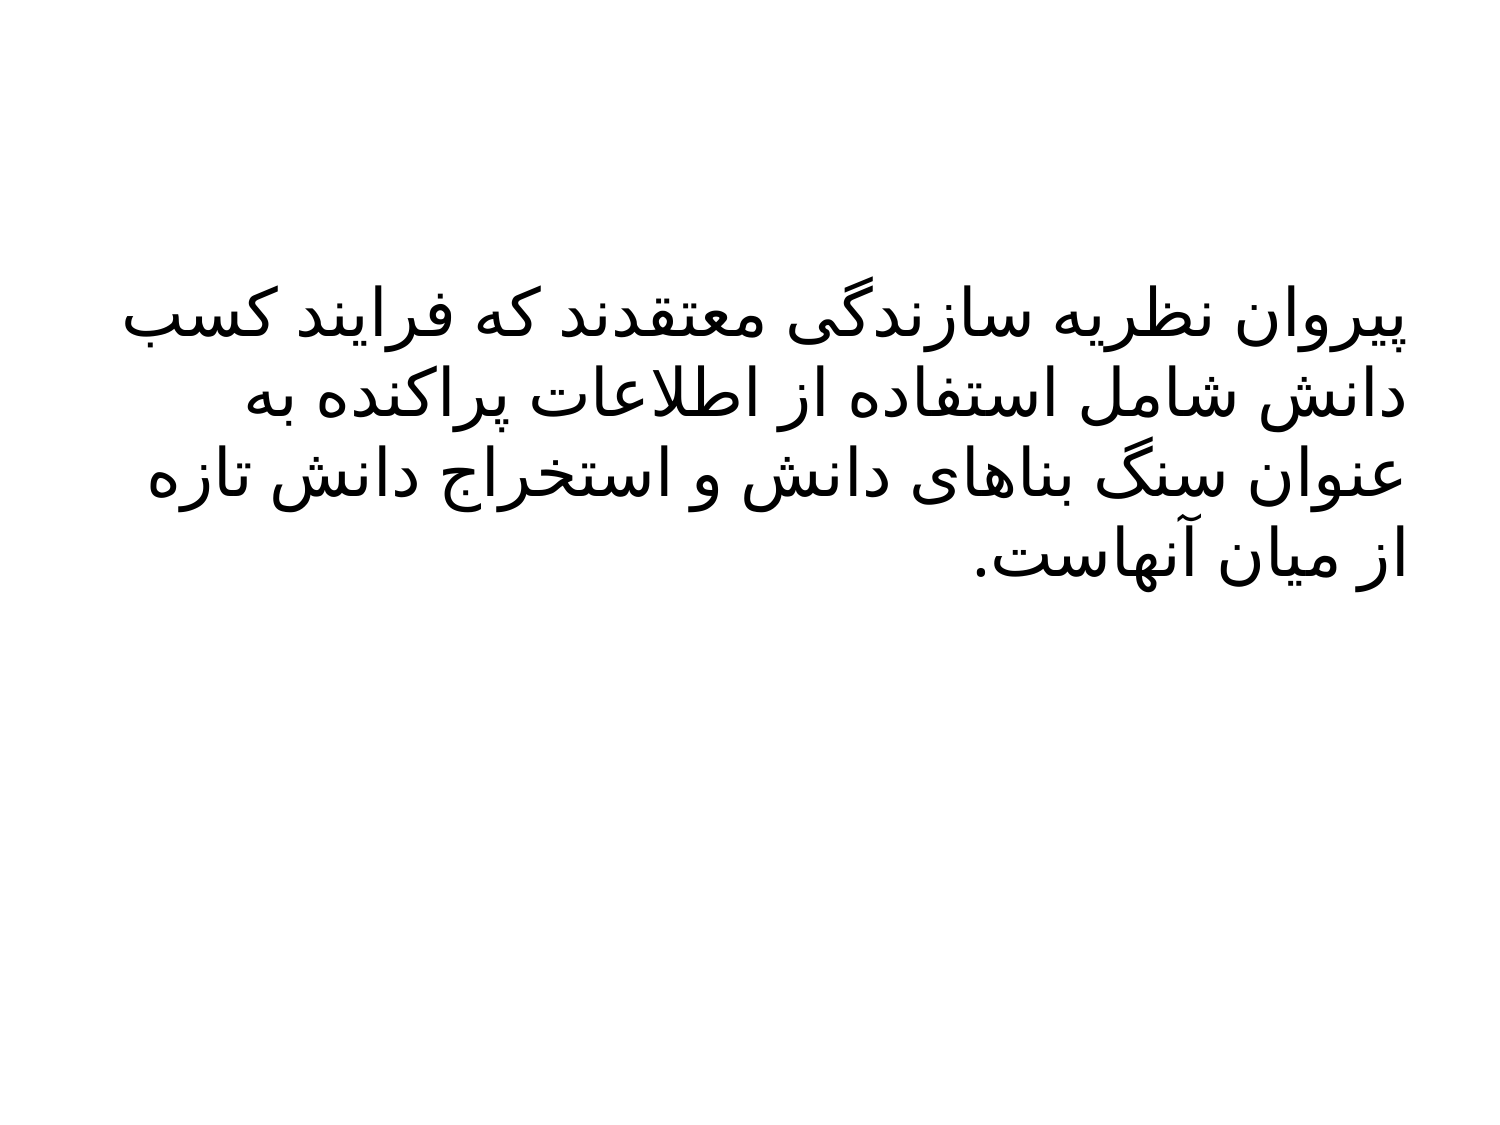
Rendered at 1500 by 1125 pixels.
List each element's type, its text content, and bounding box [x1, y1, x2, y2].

list پیروان نظریه سازندگی معتقدند که فرایند کسب دانش شامل استفاده از اطلاعات پراکنده به عنوان سنگ بناهای دانش و استخراج دانش تازه از میان آنهاست. [75, 262, 1425, 1005]
